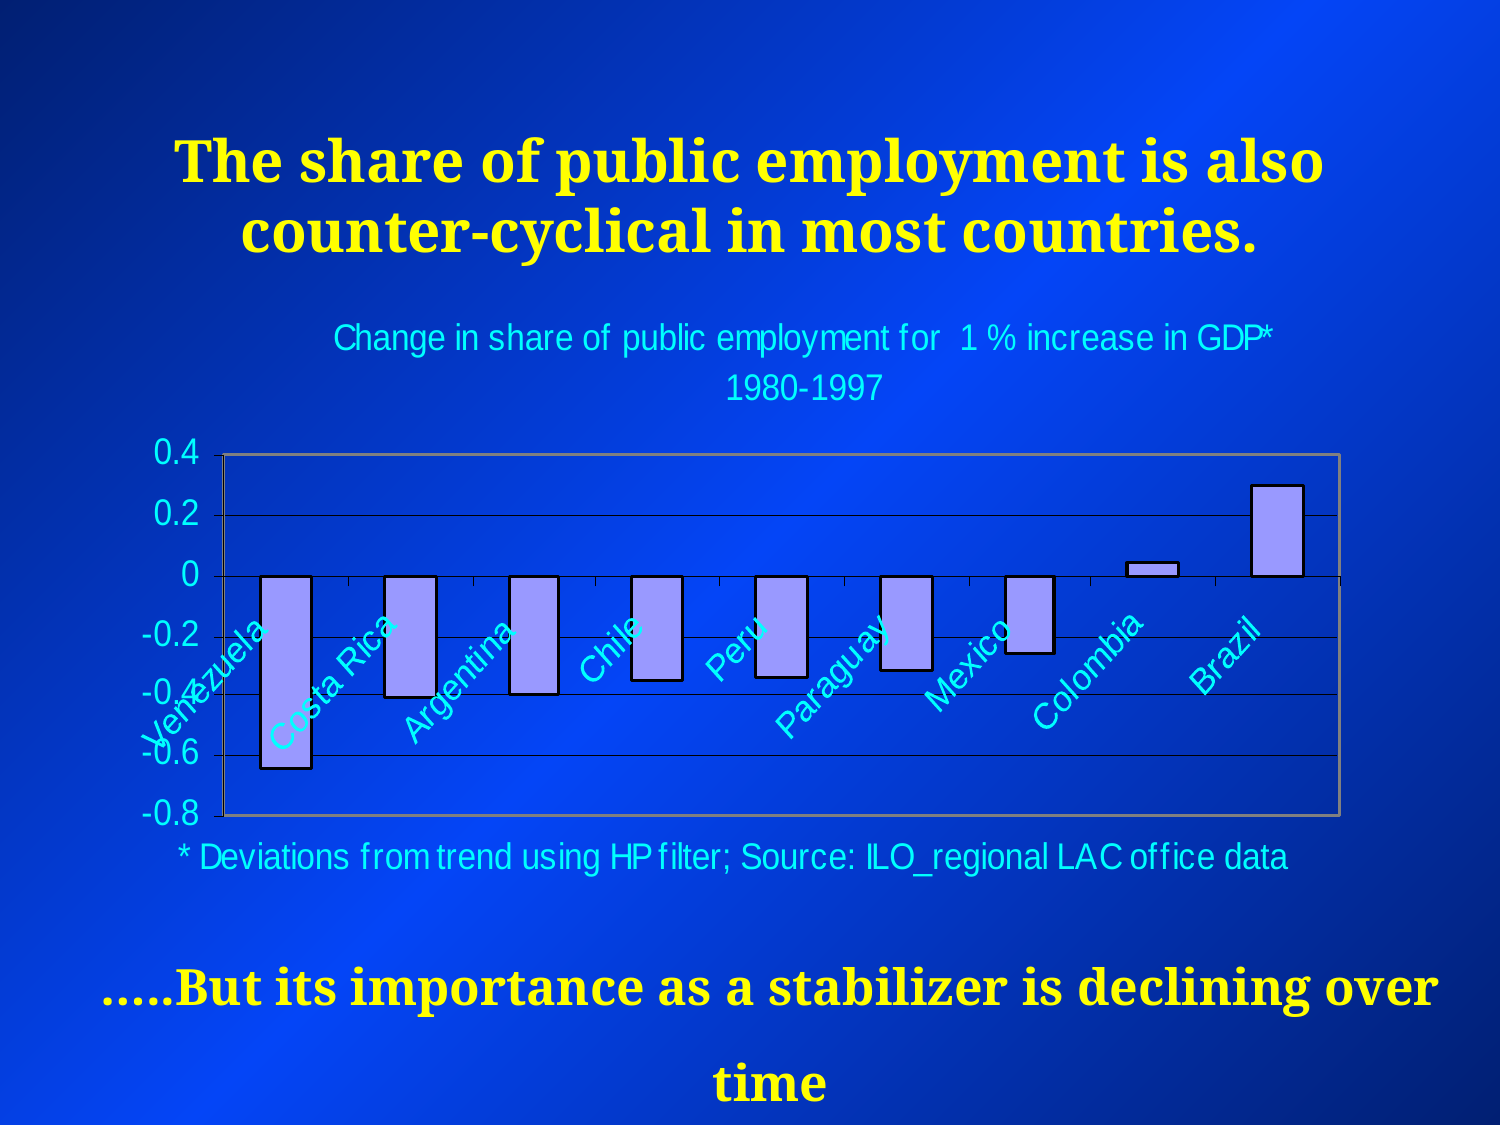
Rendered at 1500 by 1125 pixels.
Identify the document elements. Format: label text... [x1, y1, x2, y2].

text_box …..But its importance as a stabilizer is declining over time [41, 912, 1500, 1120]
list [113, 262, 1386, 901]
title The share of public employment is also counter-cyclical in most countries. [112, 99, 1388, 263]
